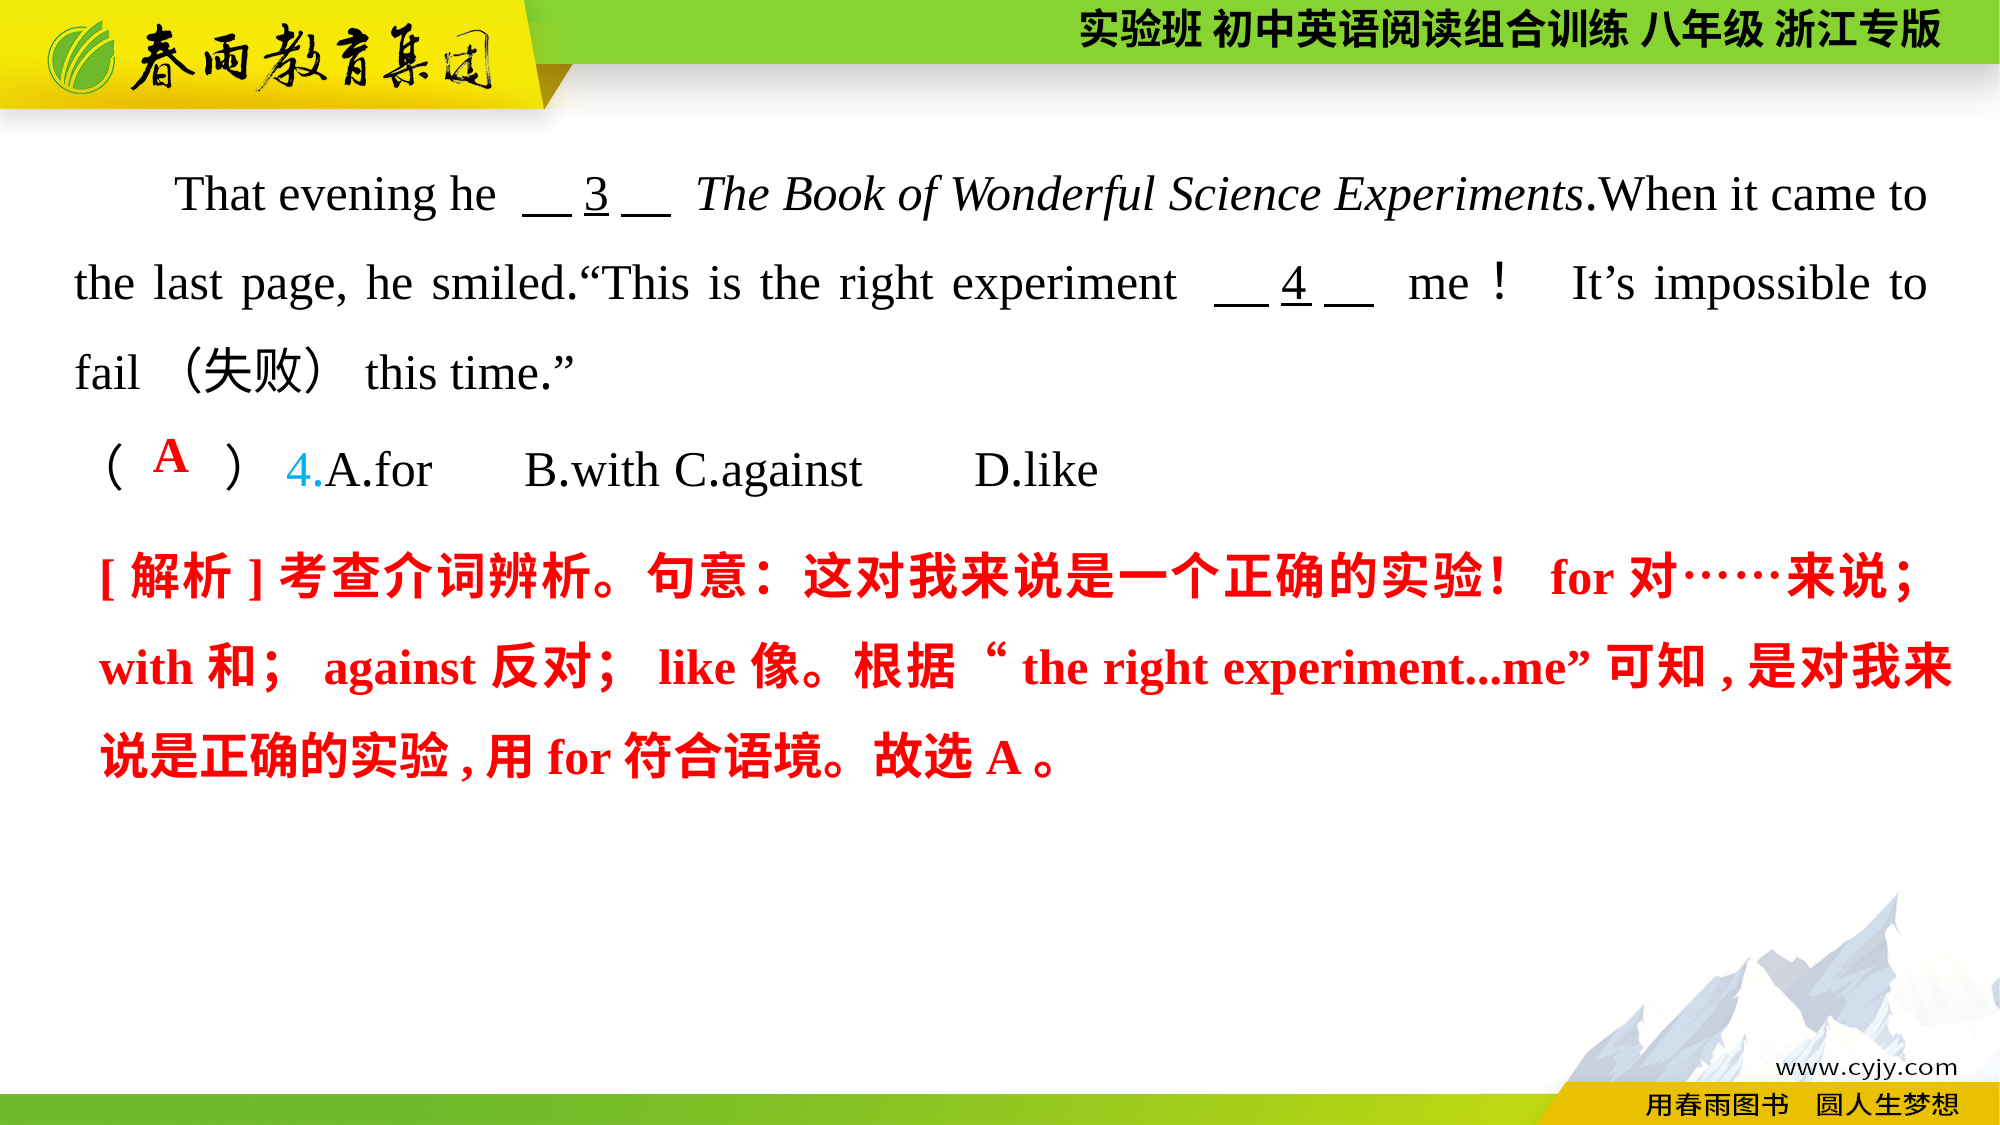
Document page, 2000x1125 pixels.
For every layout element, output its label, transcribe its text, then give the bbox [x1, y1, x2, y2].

text_box A [138, 415, 204, 490]
list That evening he 3 The Book of Wonderful Science Experiments.When it came to the last page, he smiled.“This is the right experiment 4 me！ It’s impossible to fail（失败）this time.” [59, 122, 1944, 399]
text_box （ ）4.A.for B.with C.against D.like [59, 399, 1944, 504]
picture [0, 0, 2000, 1125]
text_box [解析]考查介词辨析。句意：这对我来说是一个正确的实验！for对……来说；with和；against反对；like像。根据“the right experiment...me”可知,是对我来说是正确的实验,用for符合语境。故选A。 [84, 506, 1969, 792]
